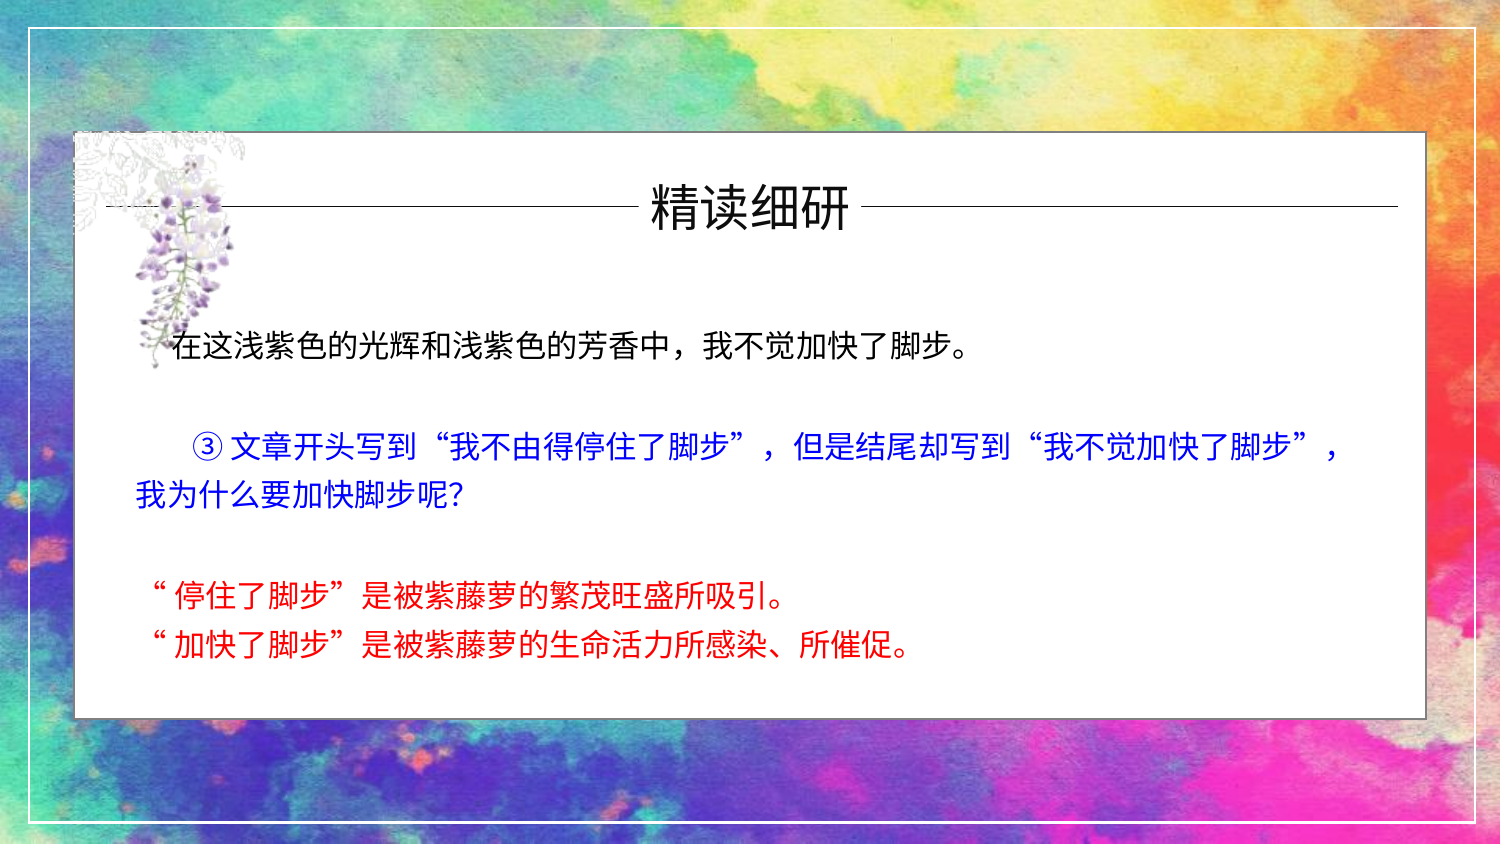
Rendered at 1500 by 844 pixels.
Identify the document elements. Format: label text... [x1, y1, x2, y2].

text_box 精读细研 [638, 207, 862, 243]
text_box 精读细研 [638, 171, 862, 206]
text_box ③文章开头写到“我不由得停住了脚步”，但是结尾却写到“我不觉加快了脚步”，我为什么要加快脚步呢？ [124, 410, 1398, 519]
text_box 在这浅紫色的光辉和浅紫色的芳香中，我不觉加快了脚步。 [272, 302, 1353, 370]
text_box “停住了脚步”是被紫藤萝的繁茂旺盛所吸引。 “加快了脚步”是被紫藤萝的生命活力所感染、所催促。 [124, 559, 1376, 669]
picture [0, 0, 1500, 844]
text_box [28, 27, 1476, 824]
